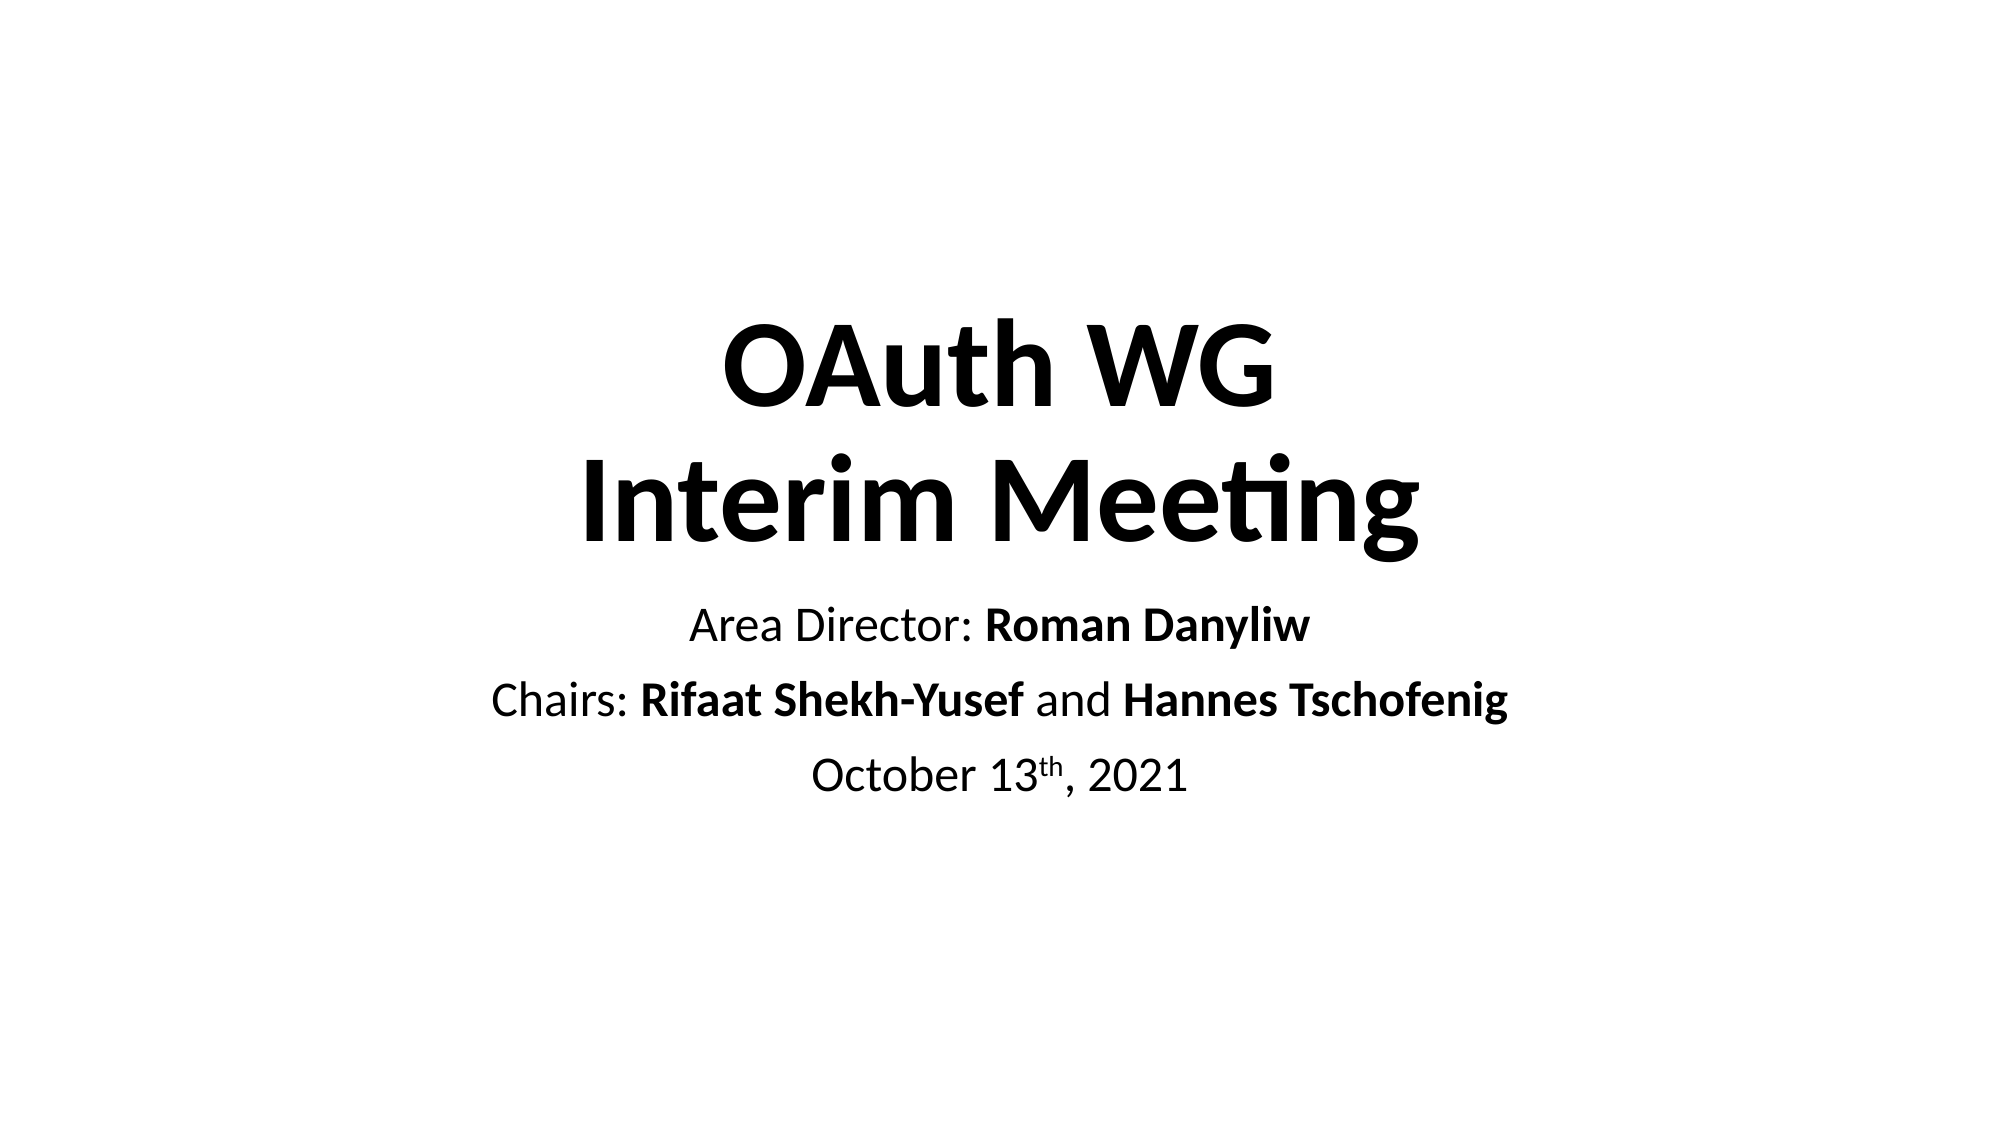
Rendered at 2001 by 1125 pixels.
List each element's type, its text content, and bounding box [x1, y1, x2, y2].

title OAuth WG Interim Meeting [249, 184, 1750, 576]
subtitle Area Director: Roman Danyliw Chairs: Rifaat Shekh-Yusef and Hannes Tschofenig October 13th, 2021 [249, 590, 1750, 863]
